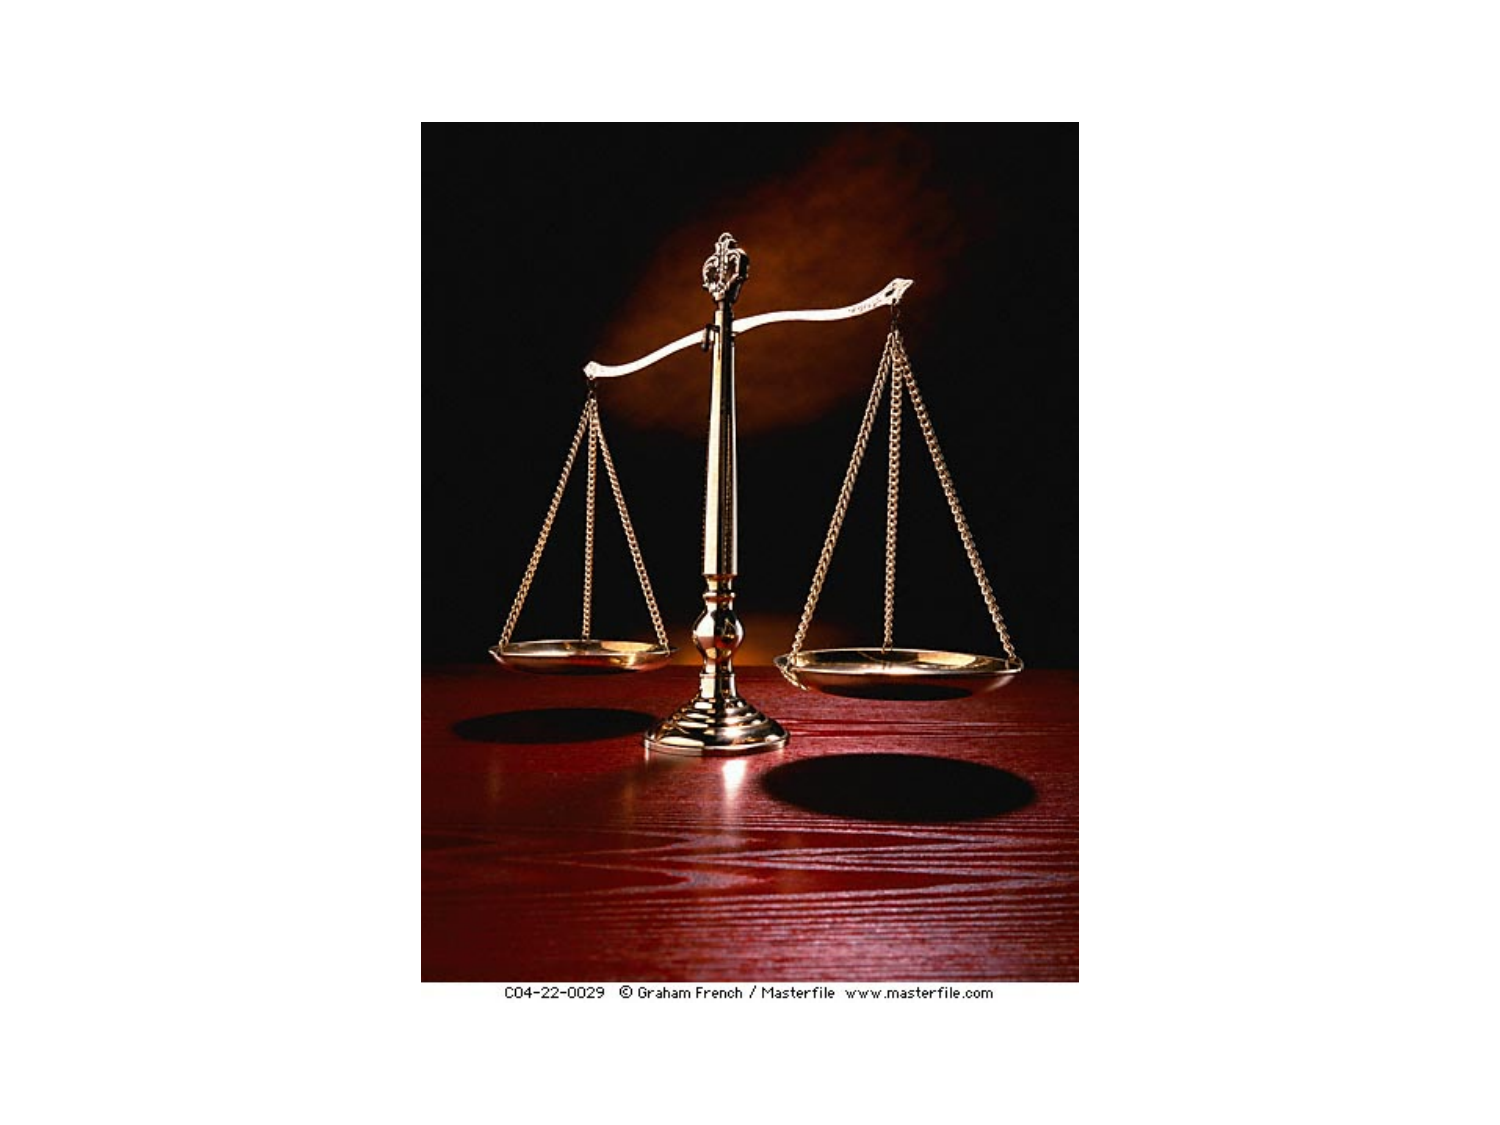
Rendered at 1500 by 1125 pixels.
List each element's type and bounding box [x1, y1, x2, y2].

picture [421, 122, 1079, 1003]
